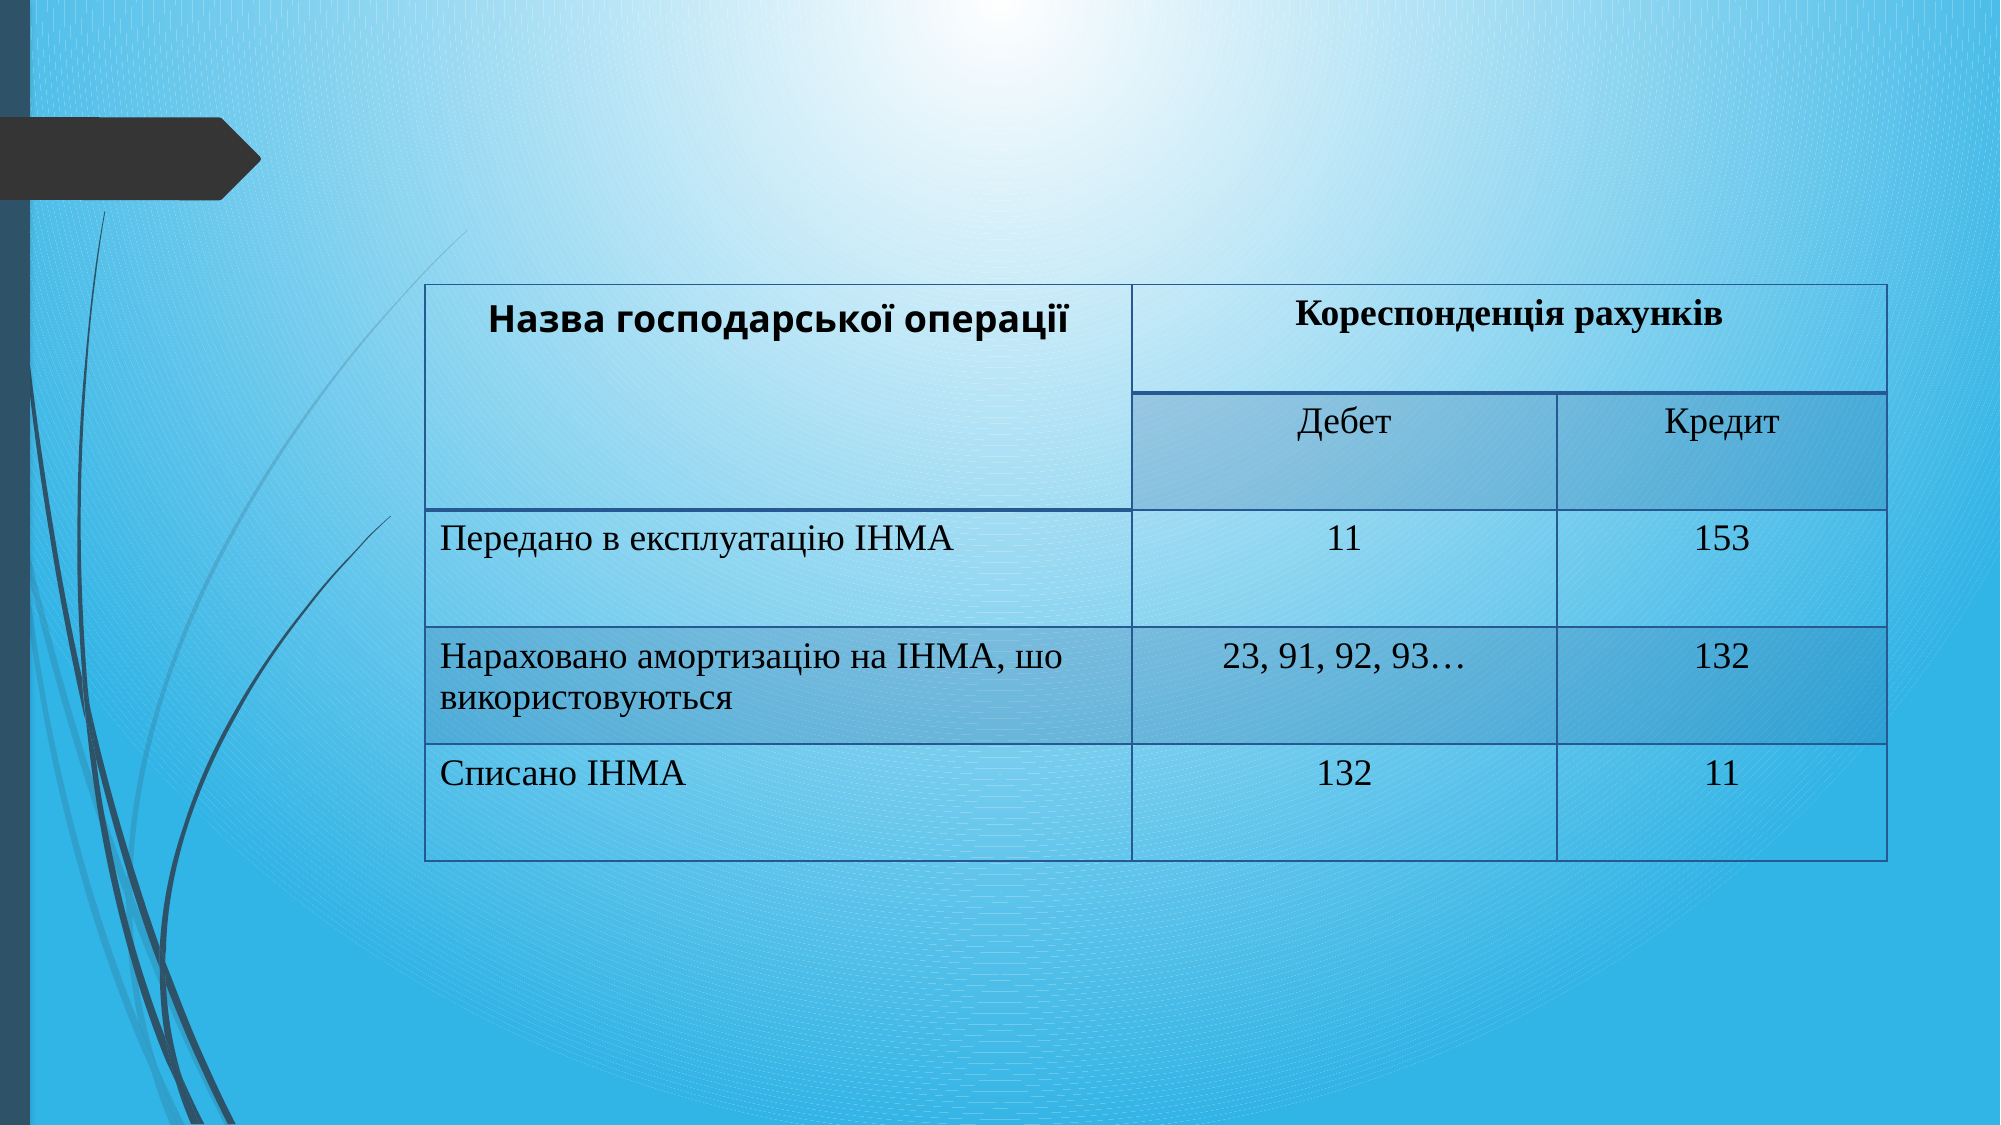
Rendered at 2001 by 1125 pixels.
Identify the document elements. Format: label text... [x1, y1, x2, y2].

table_cell Списано ІНМА [426, 745, 1131, 860]
table_header Кореспонденція рахунків [1133, 285, 1886, 391]
table_cell Дебет [1133, 395, 1556, 509]
table_cell 153 [1558, 511, 1886, 626]
table_cell 11 [1558, 745, 1886, 860]
table_cell 132 [1133, 745, 1556, 860]
table_cell 11 [1133, 511, 1556, 626]
table_cell Нараховано амортизацію на ІНМА, шо використовуються [426, 628, 1131, 743]
table_header Назва господарської операції [426, 285, 1131, 508]
table_cell 132 [1558, 628, 1886, 743]
table_cell Кредит [1558, 395, 1886, 509]
table_cell Передано в експлуатацію ІНМА [426, 512, 1131, 626]
table_cell 23, 91, 92, 93… [1133, 628, 1556, 743]
